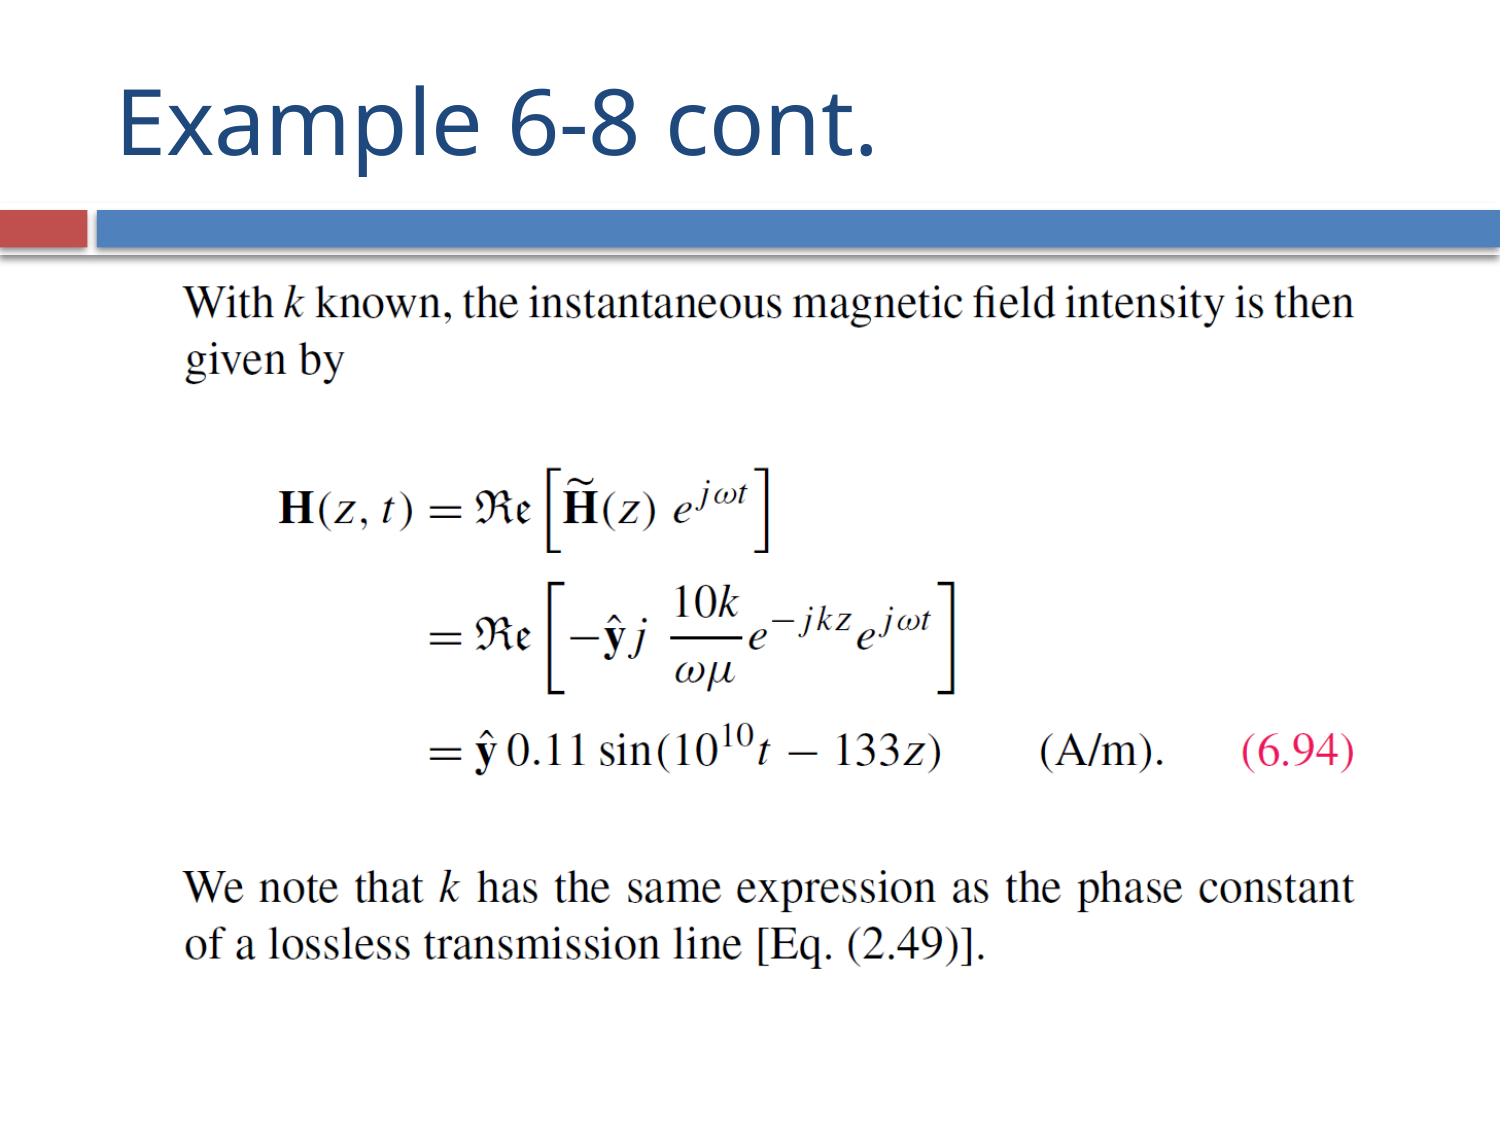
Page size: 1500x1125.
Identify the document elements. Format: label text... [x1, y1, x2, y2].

picture [174, 274, 1358, 976]
title Example 6-8 cont. [100, 37, 1438, 200]
